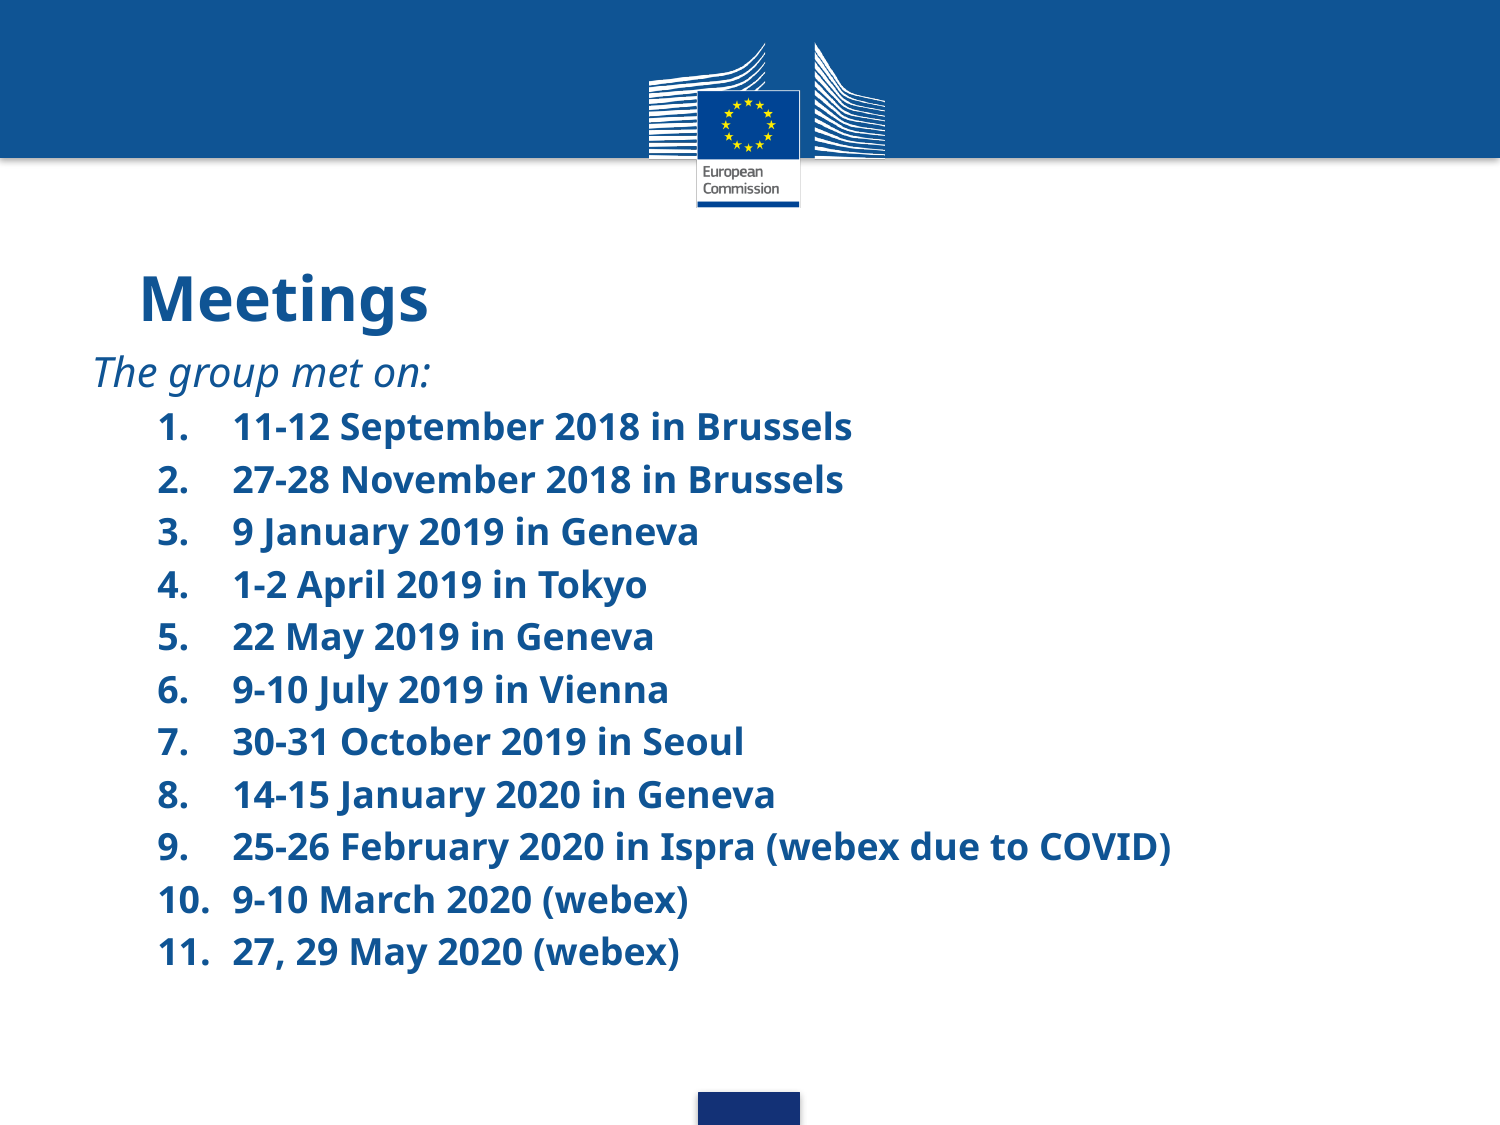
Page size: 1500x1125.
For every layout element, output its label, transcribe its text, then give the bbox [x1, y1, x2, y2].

title Meetings [64, 219, 1415, 374]
list The group met on: 11-12 September 2018 in Brussels 27-28 November 2018 in Brussels 9 January 2019 in Geneva 1-2 April 2019 in Tokyo 22 May 2019 in Geneva 9-10 July 2019 in Vienna 30-31 October 2019 in Seoul 14-15 January 2020 in Geneva 25-26 February 2020 in Ispra (webex due to COVID) 9-10 March 2020 (webex) 27, 29 May 2020 (webex) [76, 338, 1427, 1024]
picture [649, 42, 885, 208]
